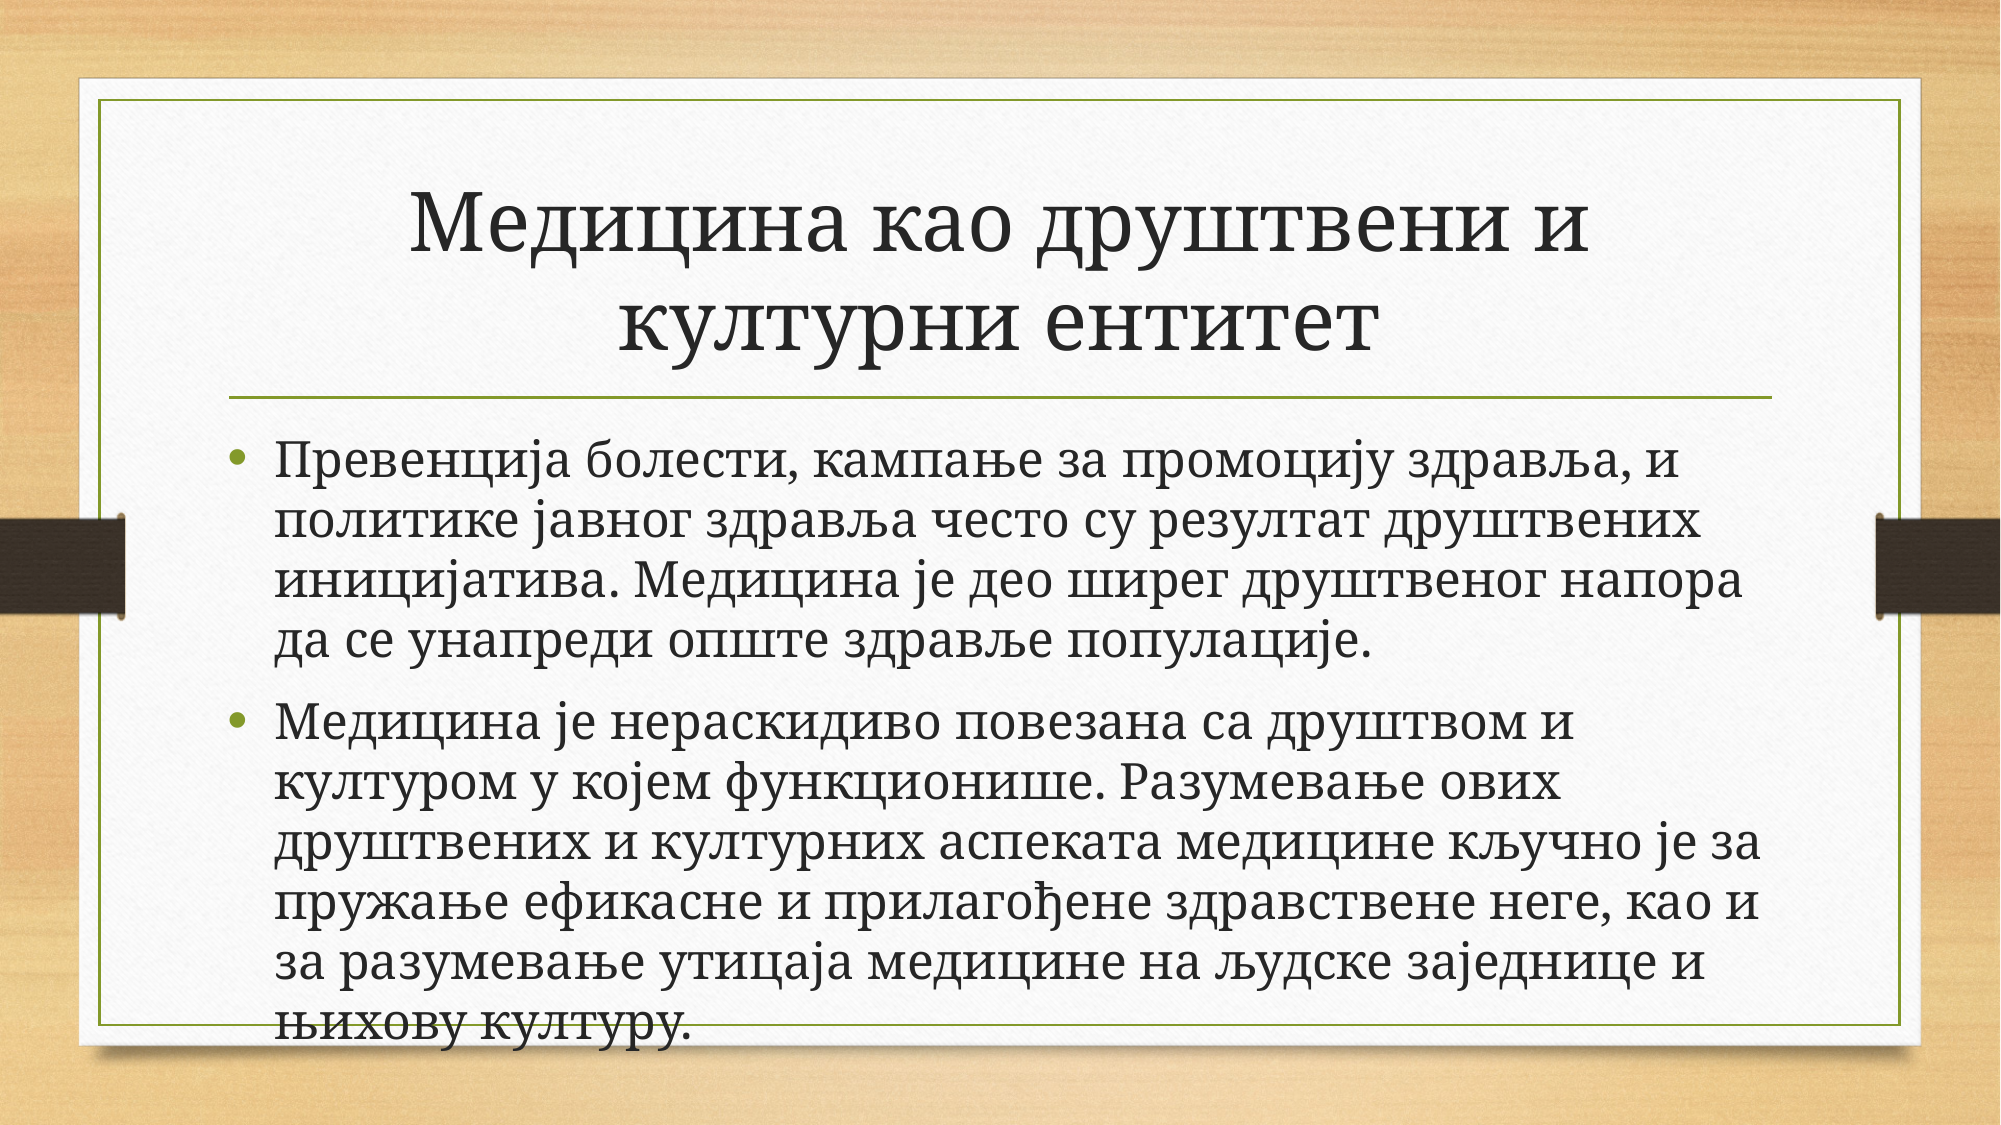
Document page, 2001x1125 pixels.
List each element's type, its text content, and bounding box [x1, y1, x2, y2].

title Медицина као друштвени и културни ентитет [212, 161, 1788, 375]
list Превенција болести, кампање за промоцију здравља, и политике јавног здравља често су резултат друштвених иницијатива. Медицина је део ширег друштвеног напора да се унапреди опште здравље популације. Mедицина је нераскидиво повезана са друштвом и културом у којем функционише. Разумевање ових друштвених и културних аспеката медицине кључно је за пружање ефикасне и прилагођене здравствене неге, као и за разумевање утицаја медицине на људске заједнице и њихову културу. [212, 419, 1788, 964]
picture [0, 0, 2001, 1125]
